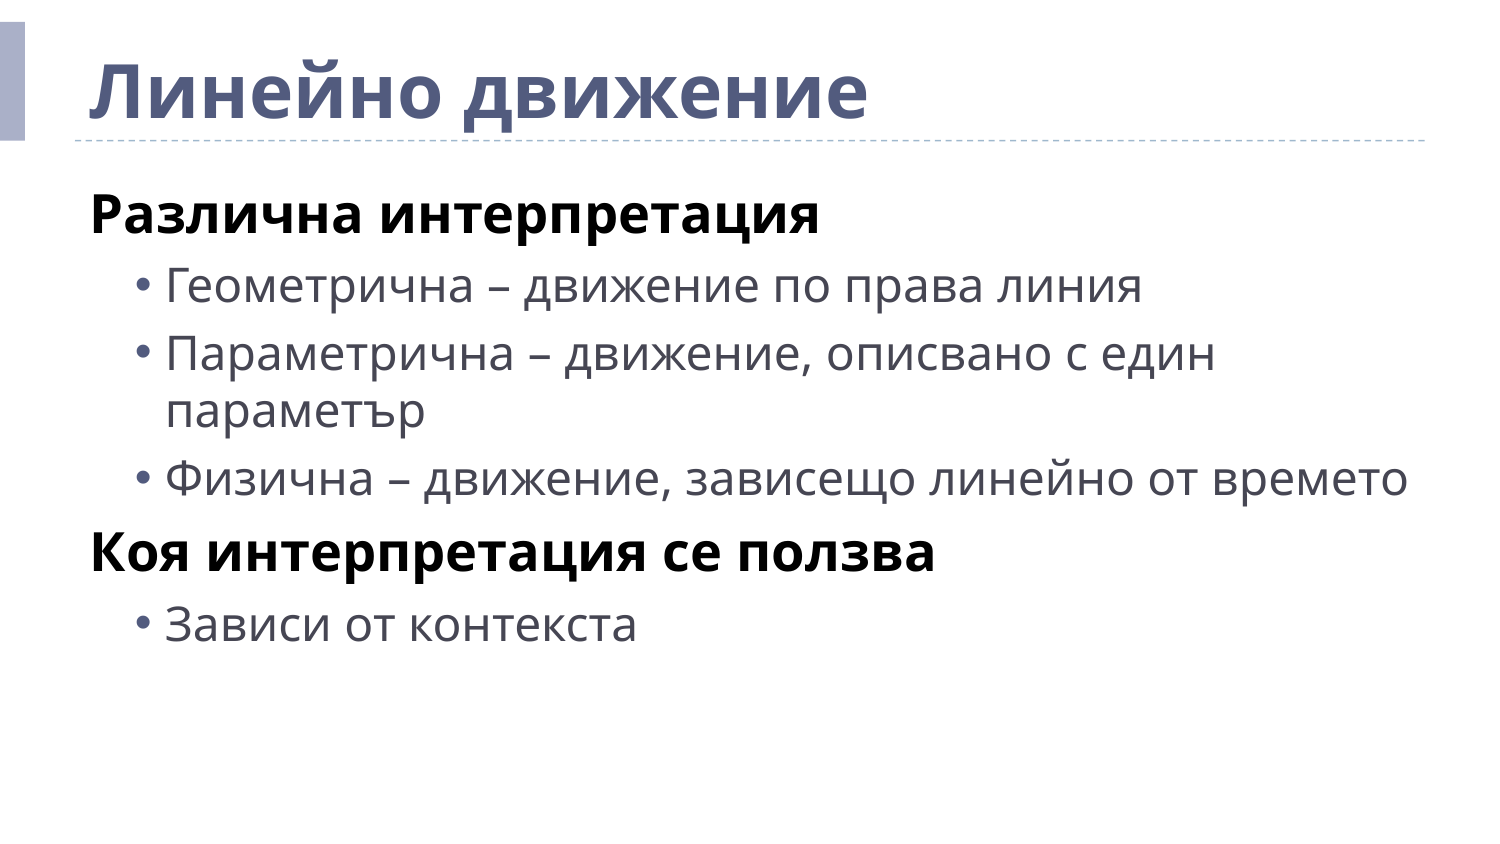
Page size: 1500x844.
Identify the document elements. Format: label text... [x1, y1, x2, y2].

list Различна интерпретация Геометрична – движение по права линия Параметрична – движение, описвано с един параметър Физична – движение, зависещо линейно от времето Коя интерпретация се ползва Зависи от контекста [75, 171, 1475, 835]
title Линейно движение [75, 18, 1475, 141]
